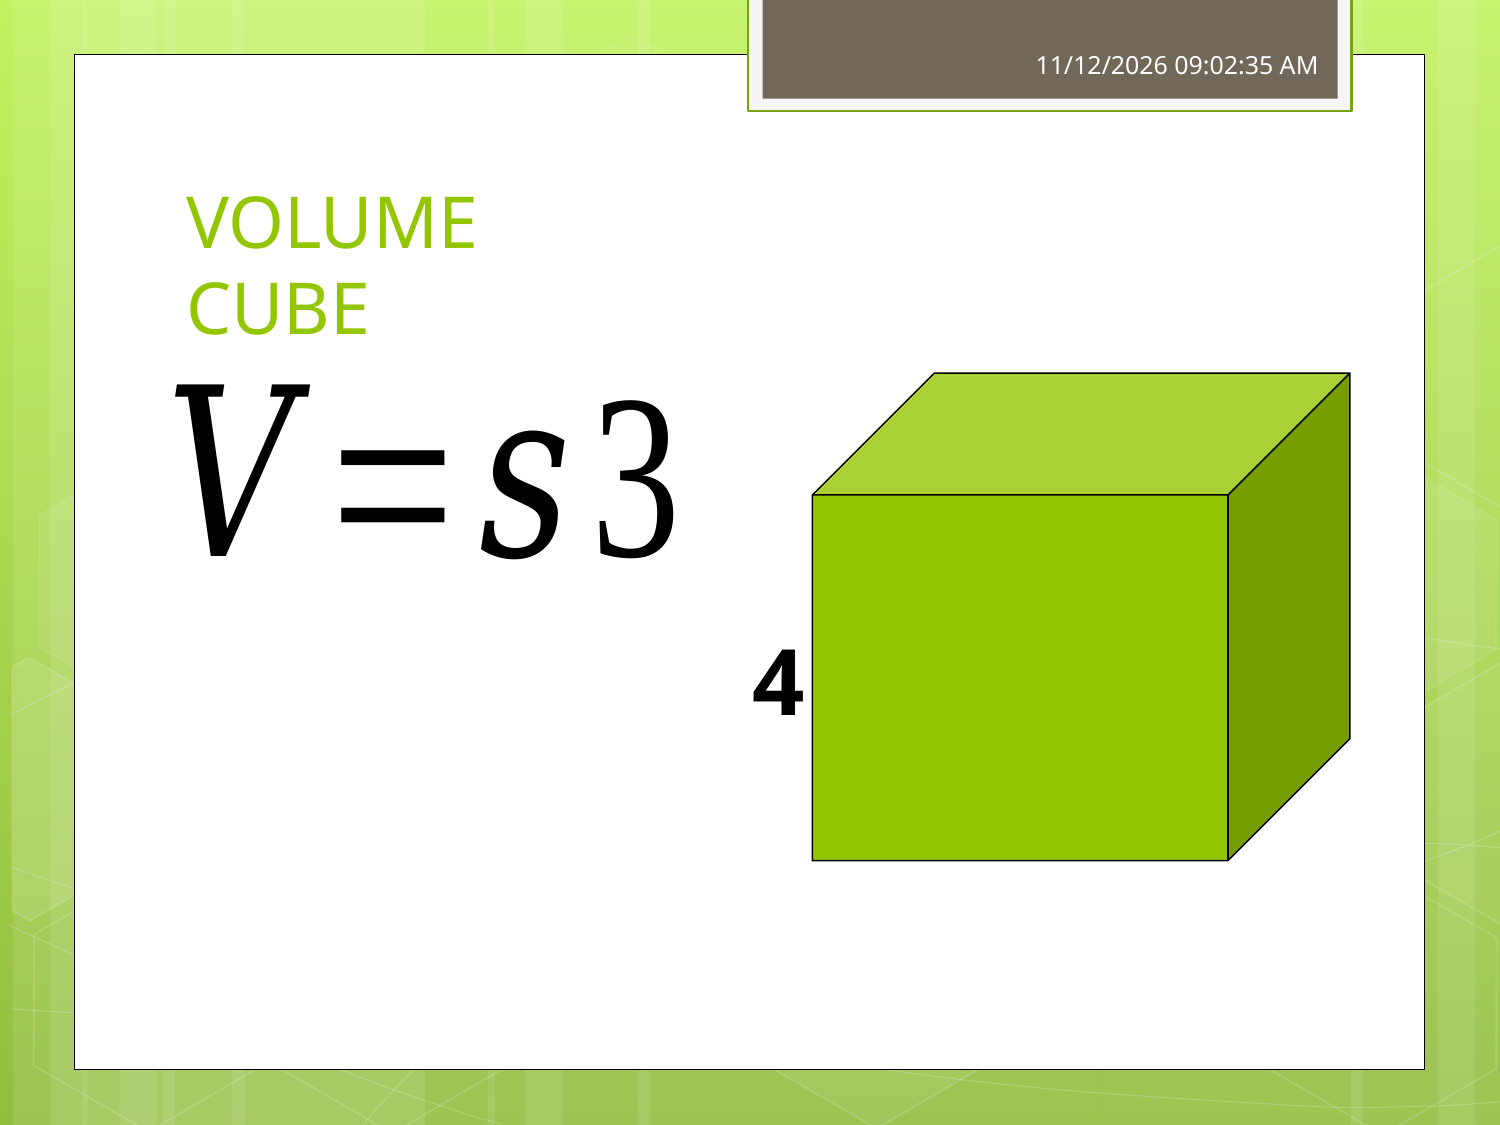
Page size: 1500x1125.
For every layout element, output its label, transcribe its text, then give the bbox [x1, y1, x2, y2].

text_box [812, 373, 1350, 861]
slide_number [983, 36, 1334, 97]
text_box 4 [737, 616, 812, 742]
title VOLUME CUBE [171, 168, 1324, 357]
